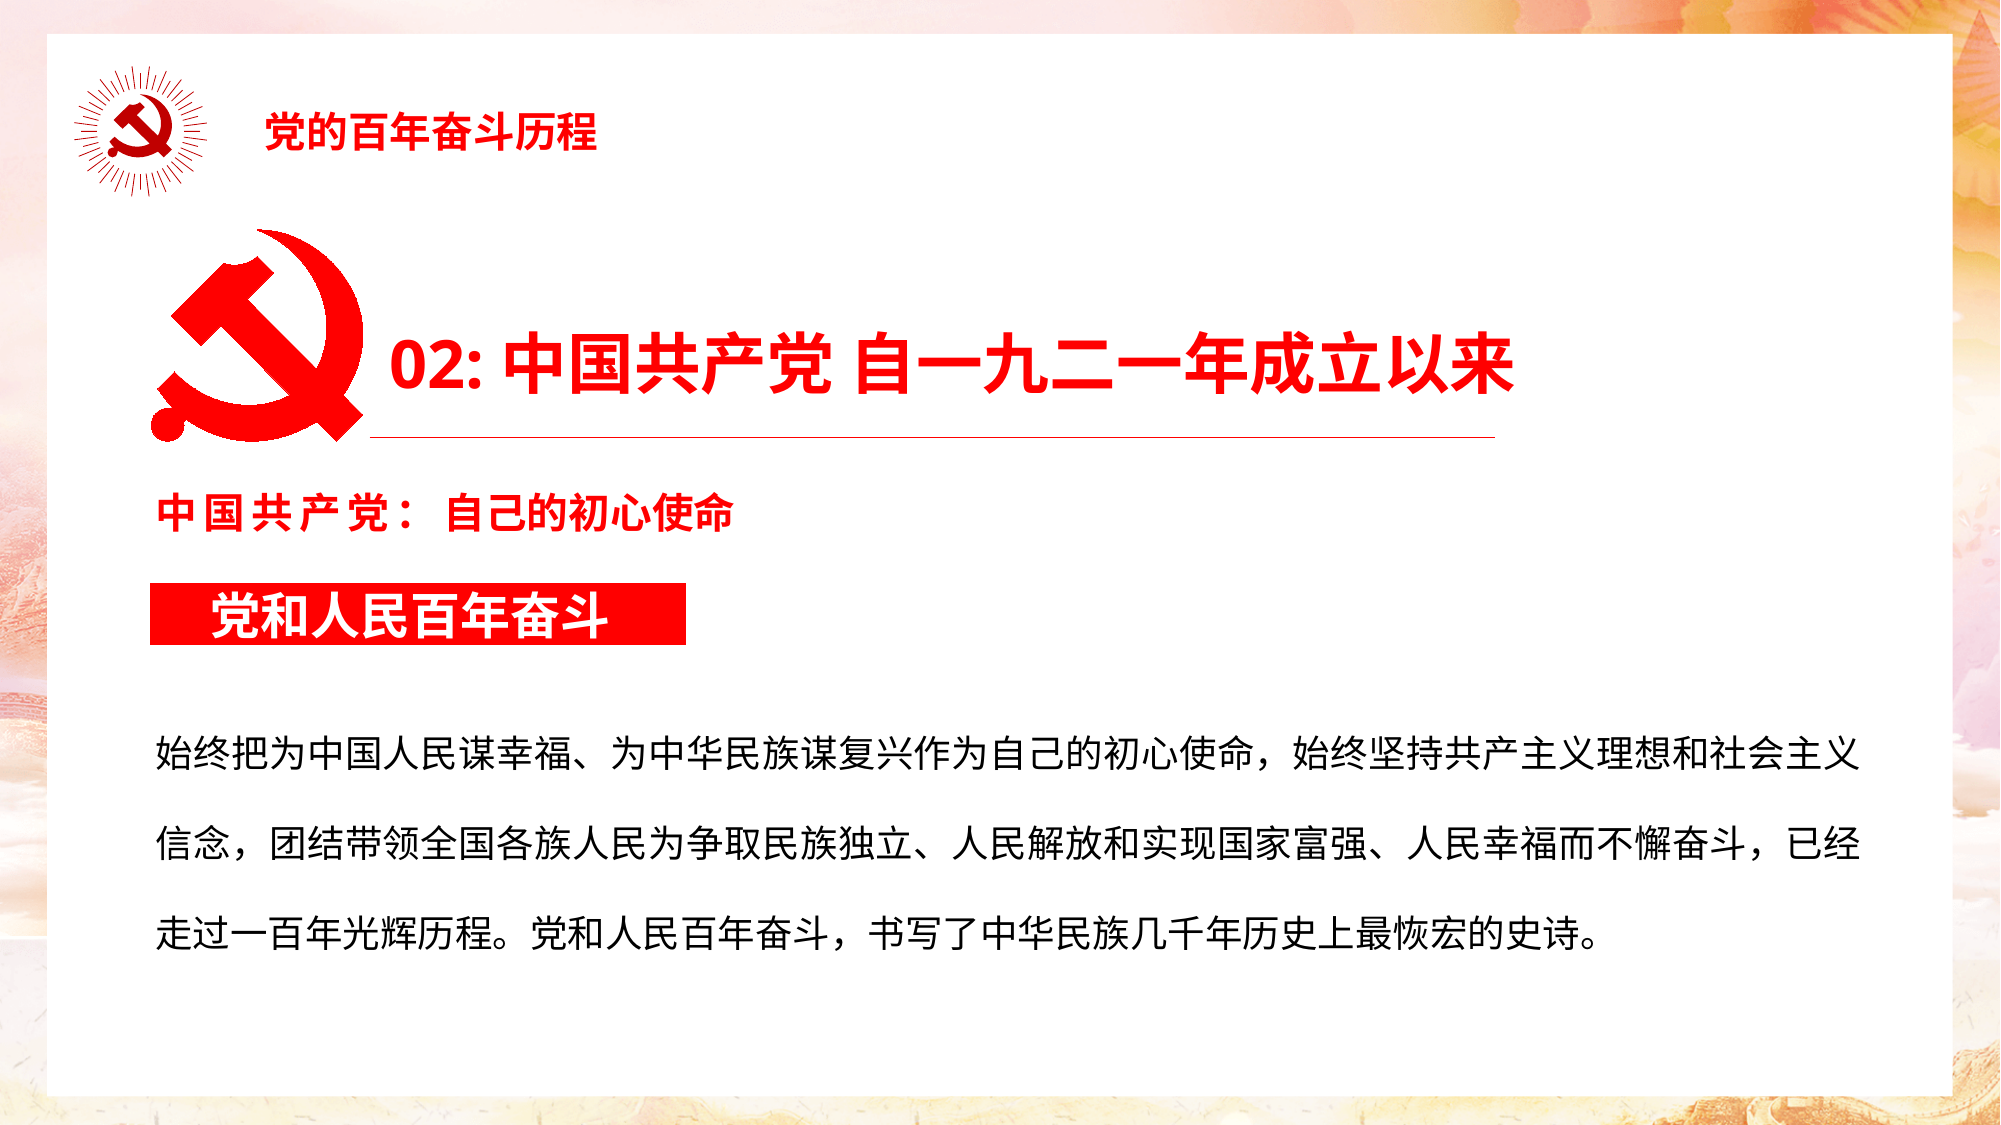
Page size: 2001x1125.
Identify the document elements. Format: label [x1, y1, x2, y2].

text_box [74, 66, 207, 197]
text_box [0, 0, 2000, 1125]
